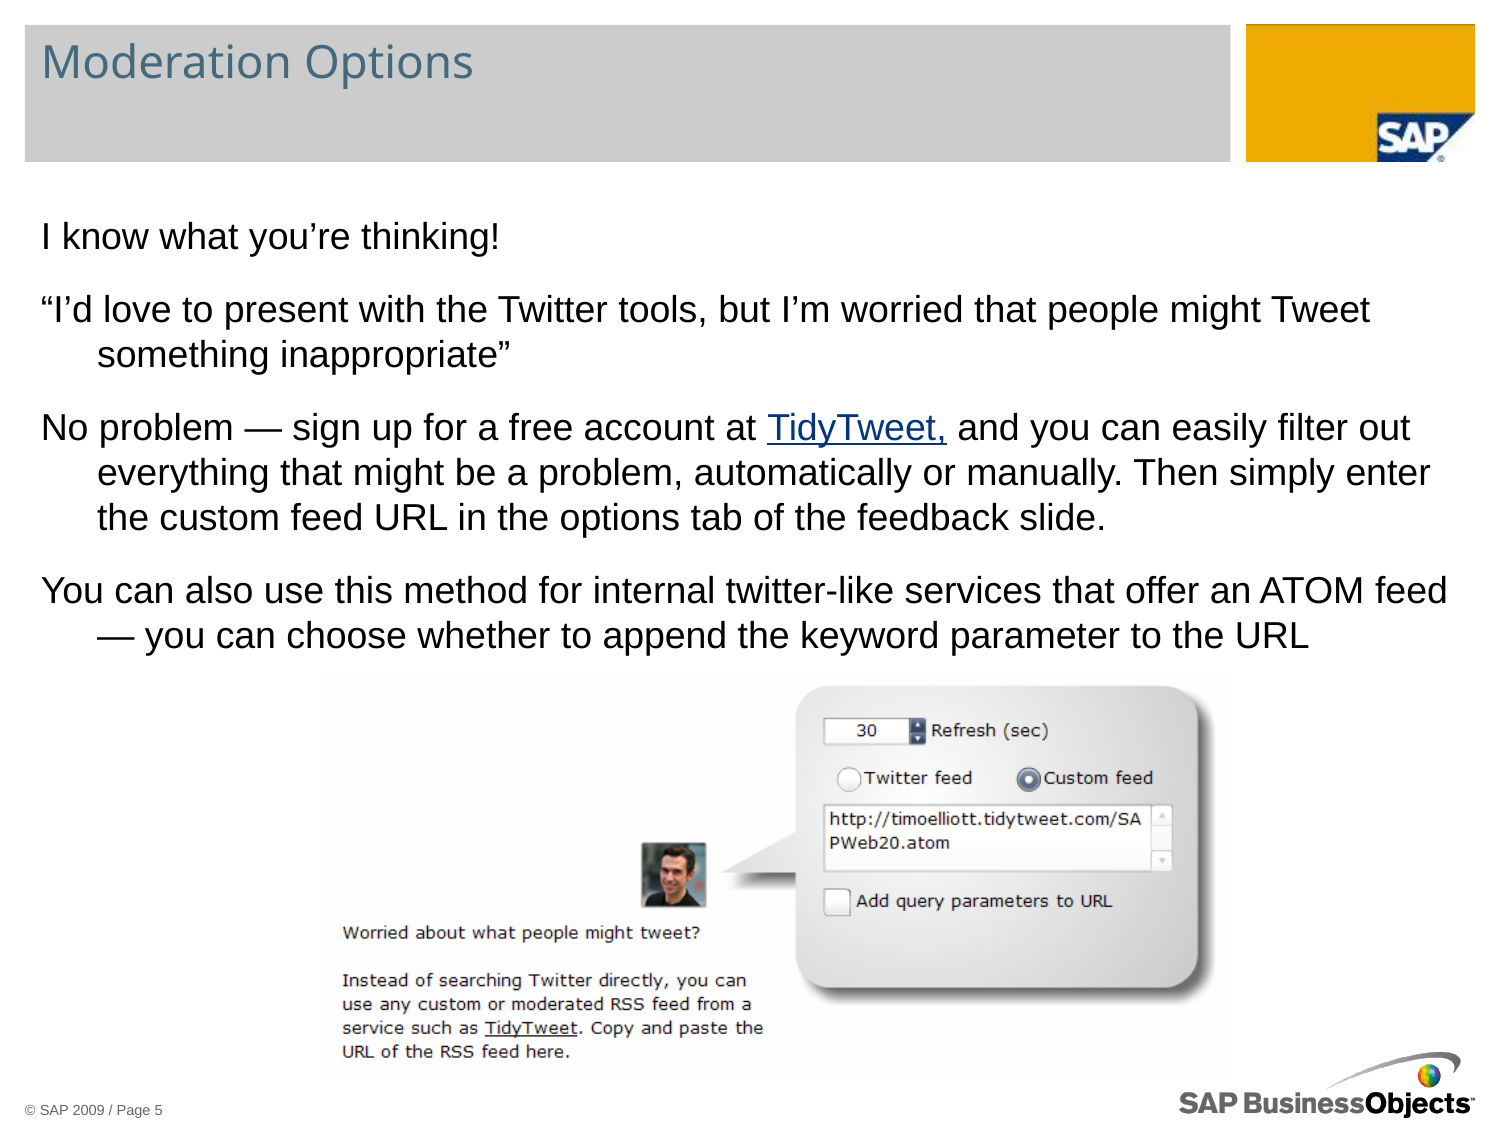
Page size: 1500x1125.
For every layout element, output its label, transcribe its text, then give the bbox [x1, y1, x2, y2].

picture [1246, 24, 1475, 162]
slide_number © SAP 2009 / Page 5 [24, 1100, 174, 1119]
list I know what you’re thinking! “I’d love to present with the Twitter tools, but I’m worried that people might Tweet something inappropriate” No problem — sign up for a free account at TidyTweet, and you can easily filter out everything that might be a problem, automatically or manually. Then simply enter the custom feed URL in the options tab of the feedback slide. You can also use this method for internal twitter-like services that offer an ATOM feed — you can choose whether to append the keyword parameter to the URL [40, 212, 1460, 1004]
picture [319, 673, 1475, 1118]
title Moderation Options [40, 33, 1218, 151]
